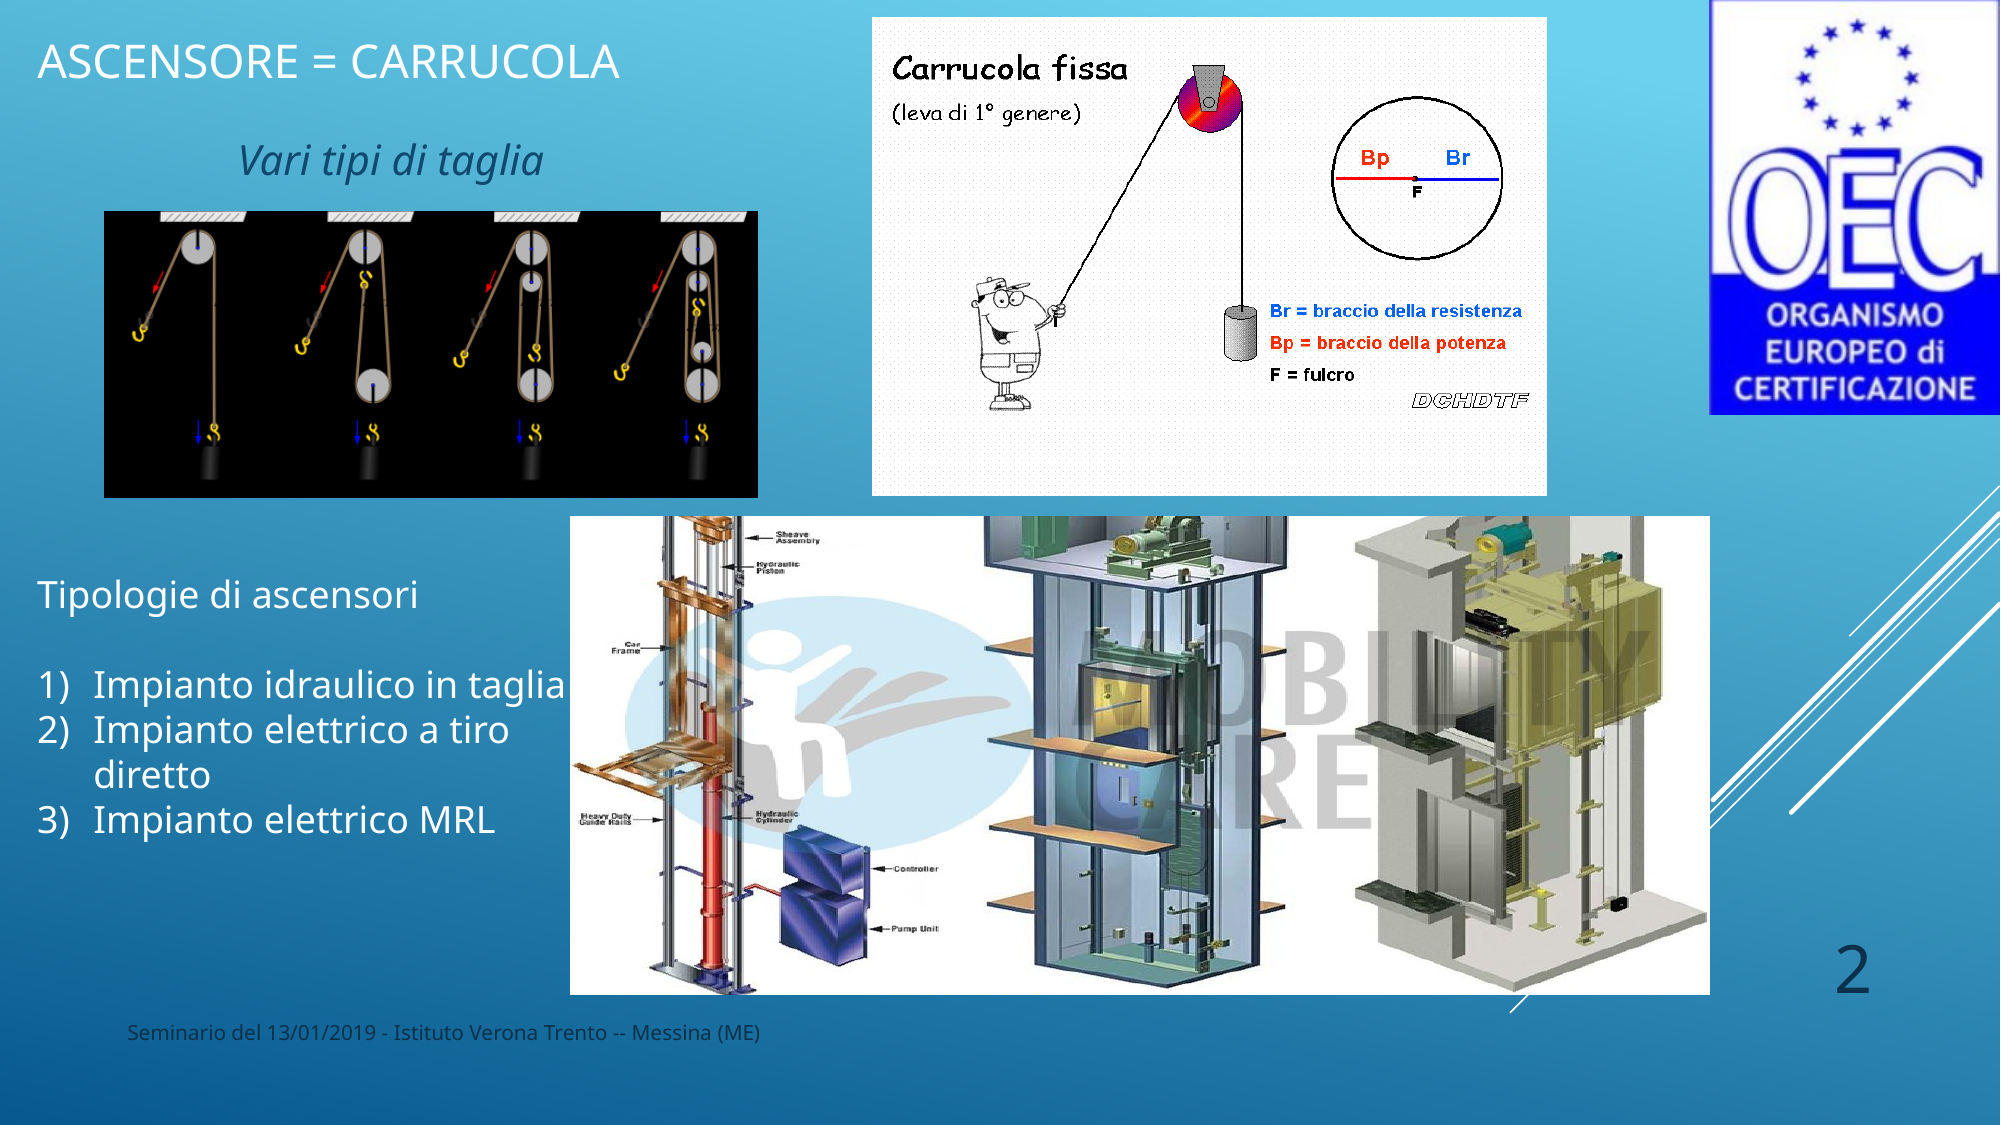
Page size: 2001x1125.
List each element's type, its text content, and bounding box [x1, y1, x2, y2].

footer Seminario del 13/01/2019 - Istituto Verona Trento -- Messina (ME) [112, 1012, 1350, 1073]
slide_number 2 [1700, 915, 1888, 1025]
picture [1709, 0, 2000, 416]
picture [104, 211, 759, 498]
picture [569, 516, 1710, 996]
list Vari tipi di taglia [196, 124, 571, 193]
picture [872, 16, 1548, 497]
text_box Tipologie di ascensori Impianto idraulico in taglia Impianto elettrico a tiro diretto Impianto elettrico MRL [22, 563, 569, 849]
title Ascensore = Carrucola [22, 24, 872, 96]
